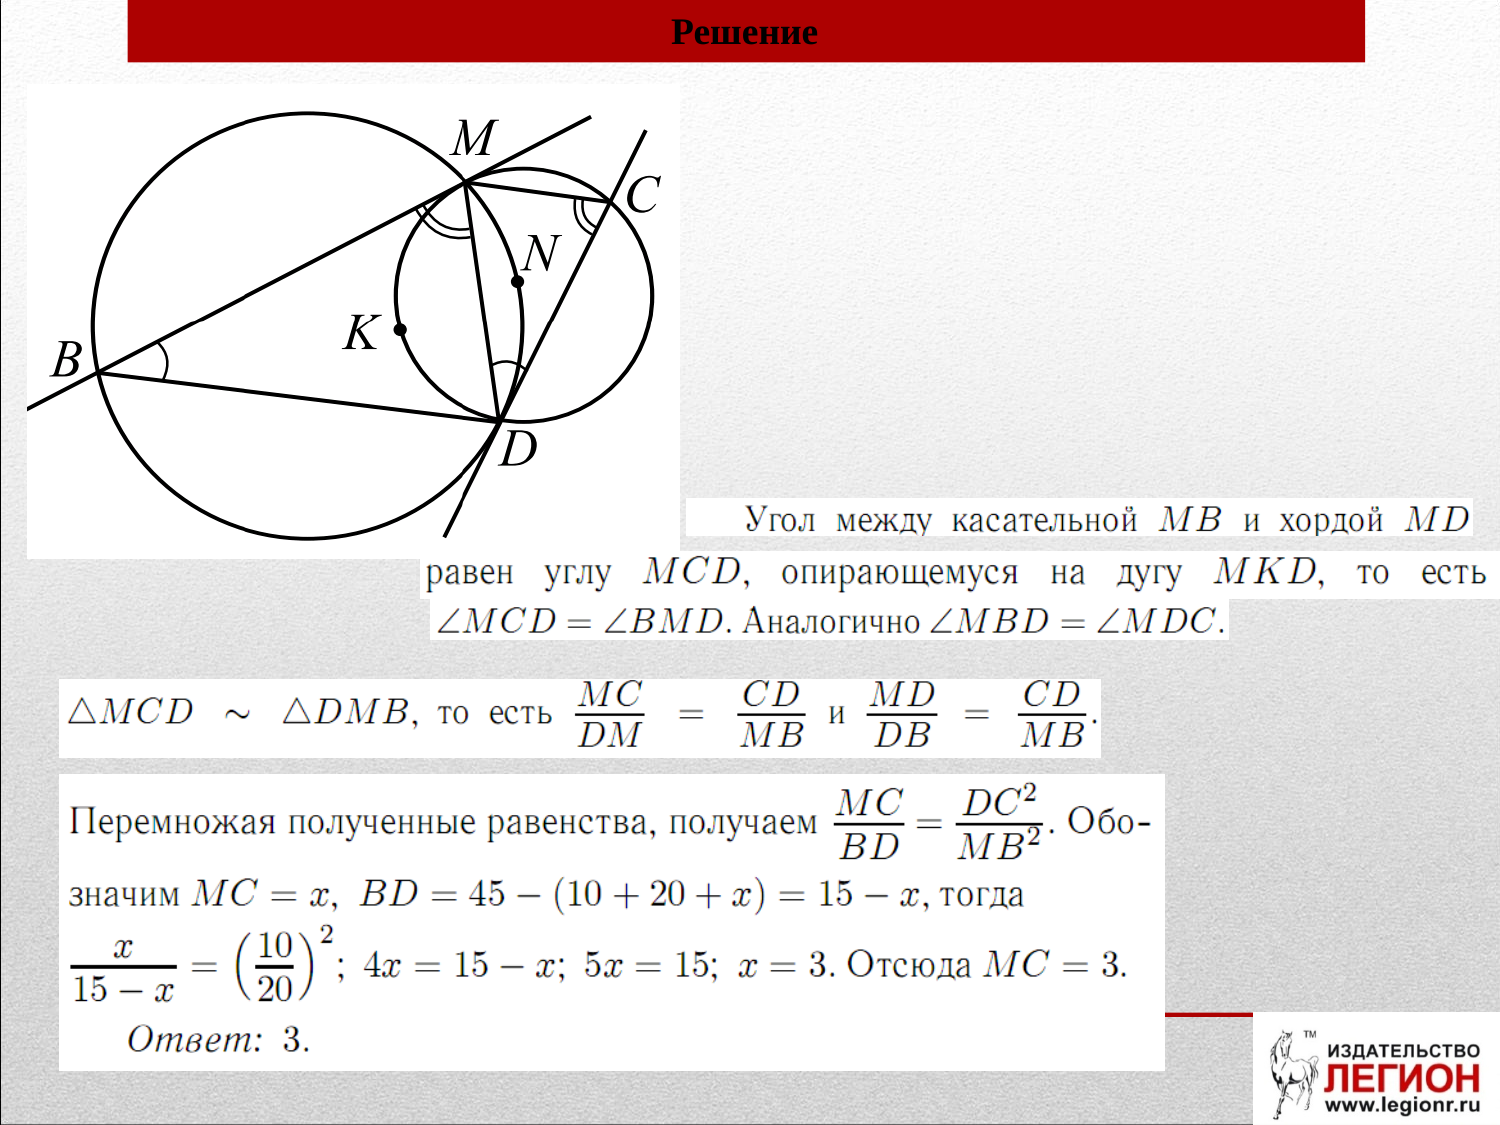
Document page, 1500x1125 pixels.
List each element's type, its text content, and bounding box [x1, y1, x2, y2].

text_box Решение [471, 0, 1018, 59]
picture [0, 0, 1500, 1125]
